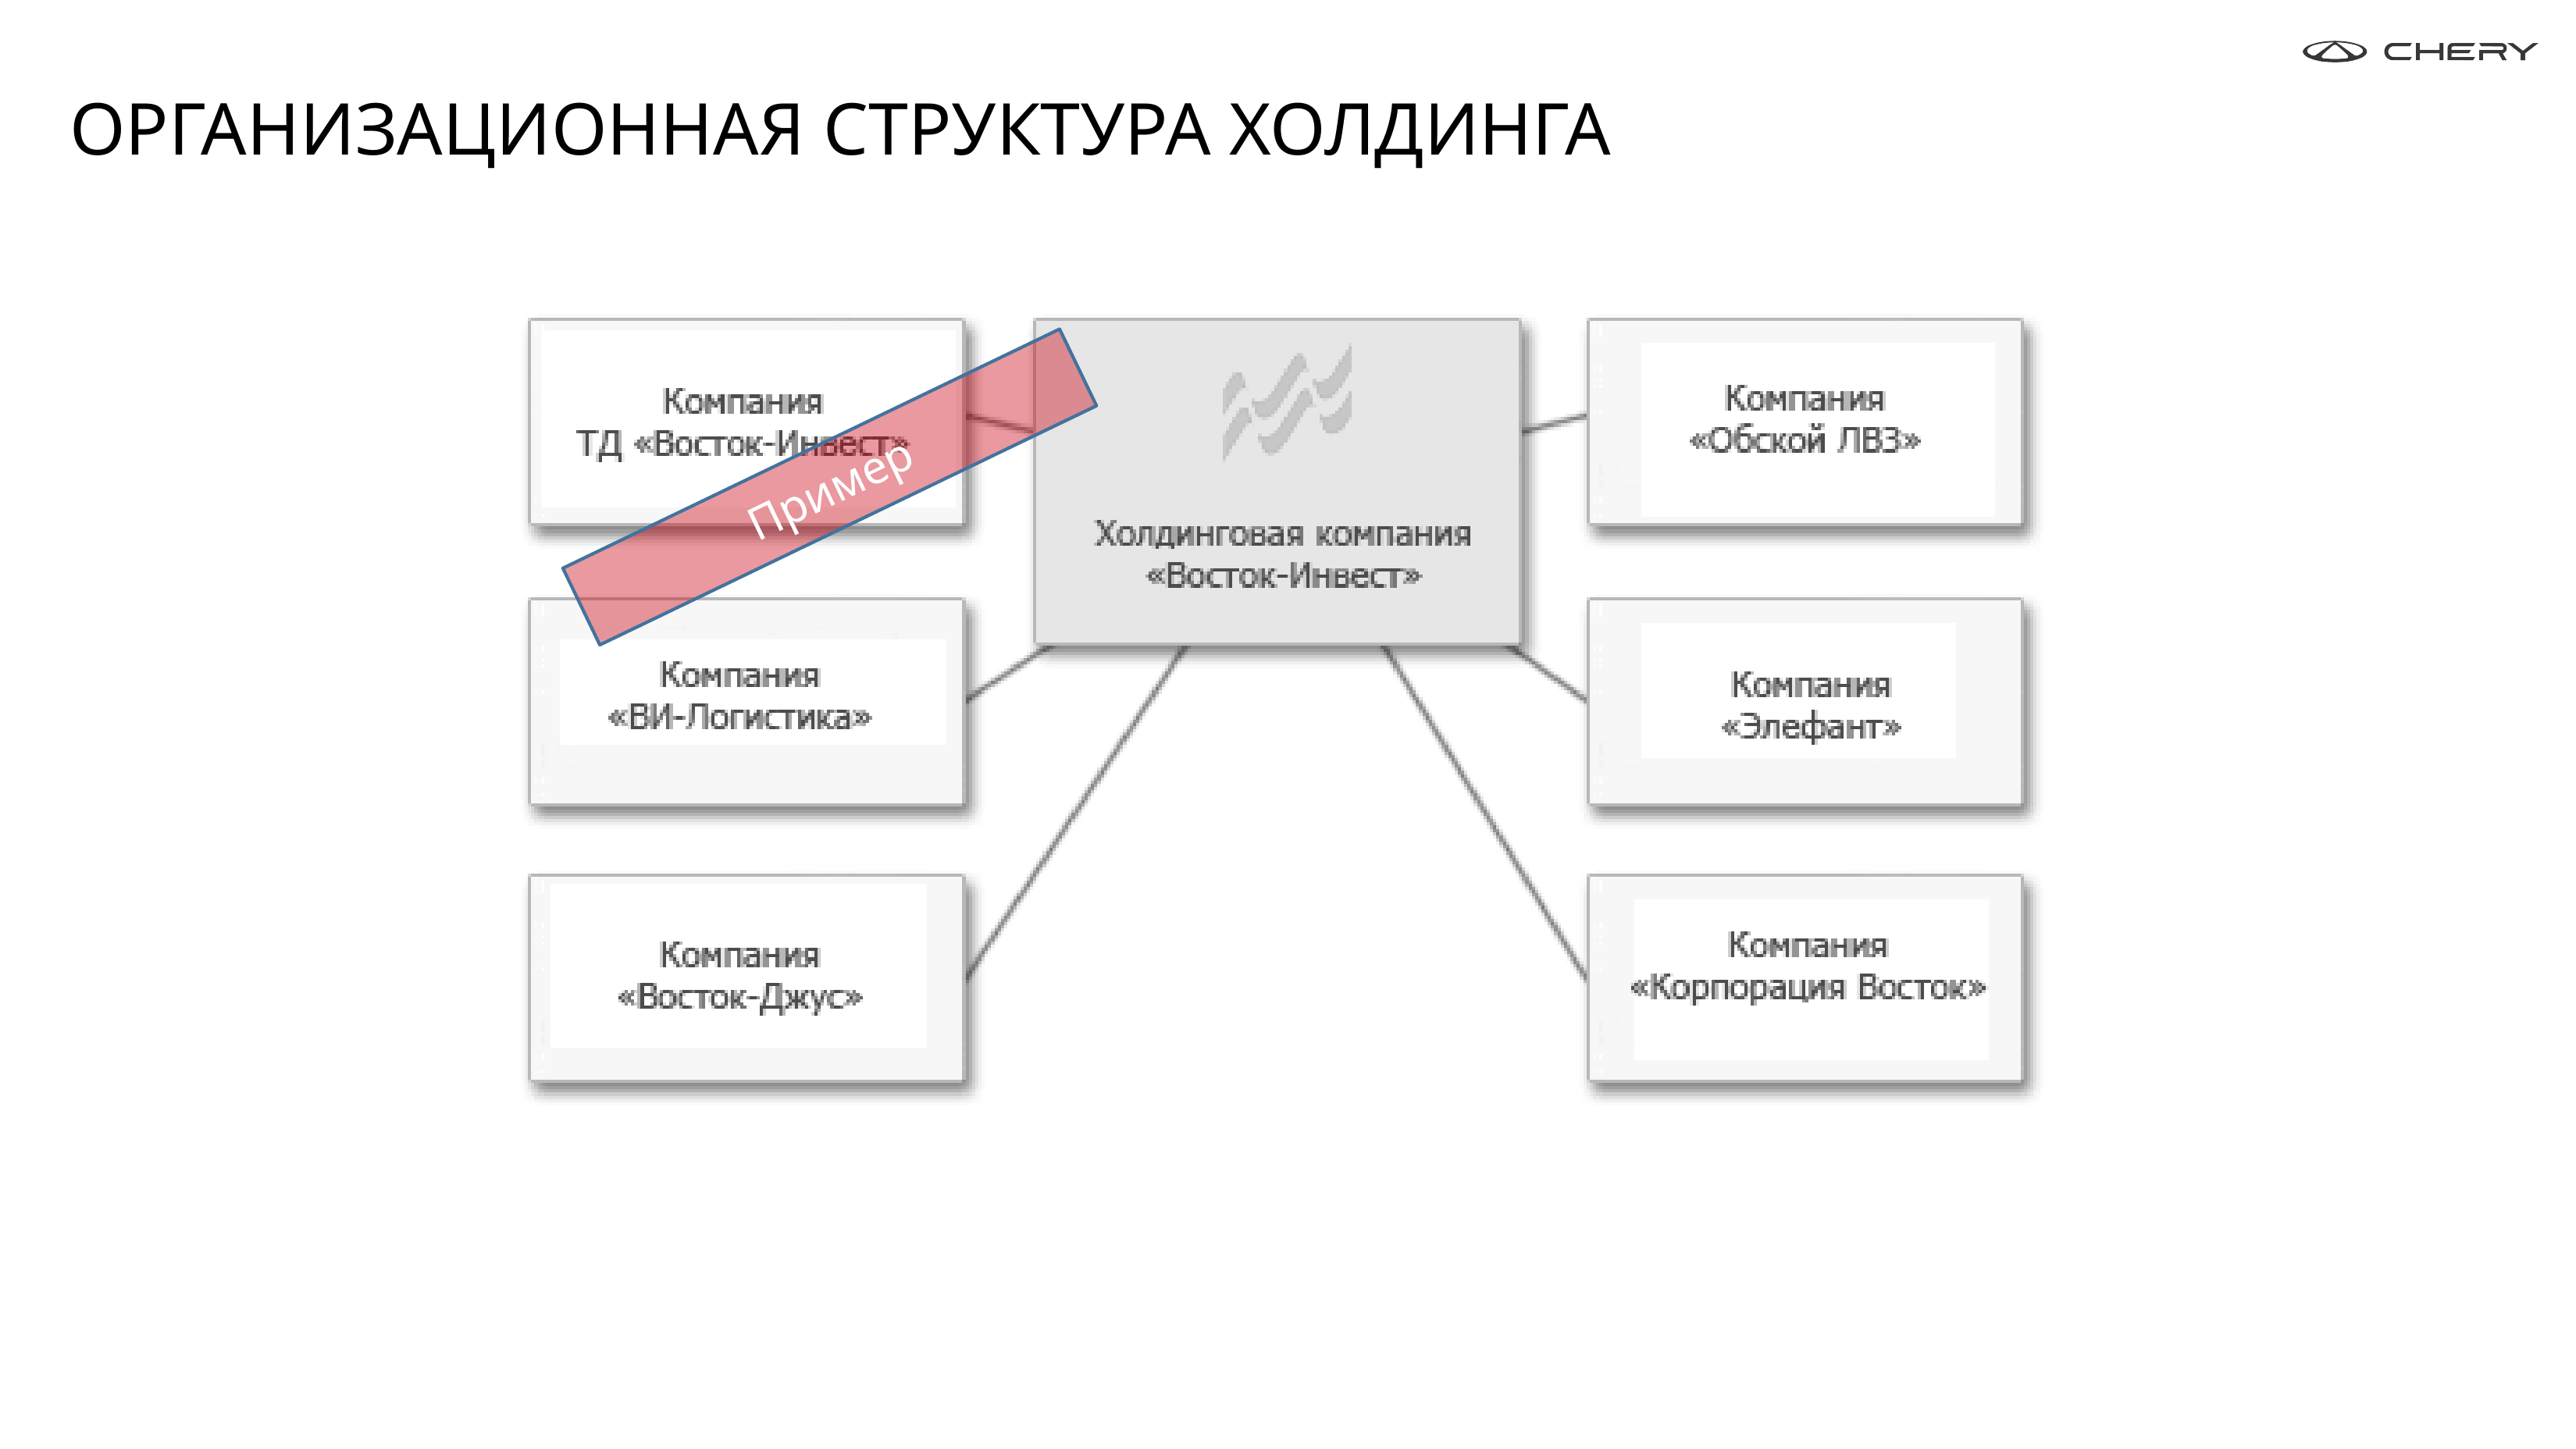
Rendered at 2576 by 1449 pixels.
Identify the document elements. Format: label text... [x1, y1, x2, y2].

picture [2303, 41, 2539, 62]
title ОРГАНИЗАЦИОННАЯ СТРУКТУРА ХОЛДИНГА [58, 77, 2399, 188]
picture [483, 237, 2092, 1203]
